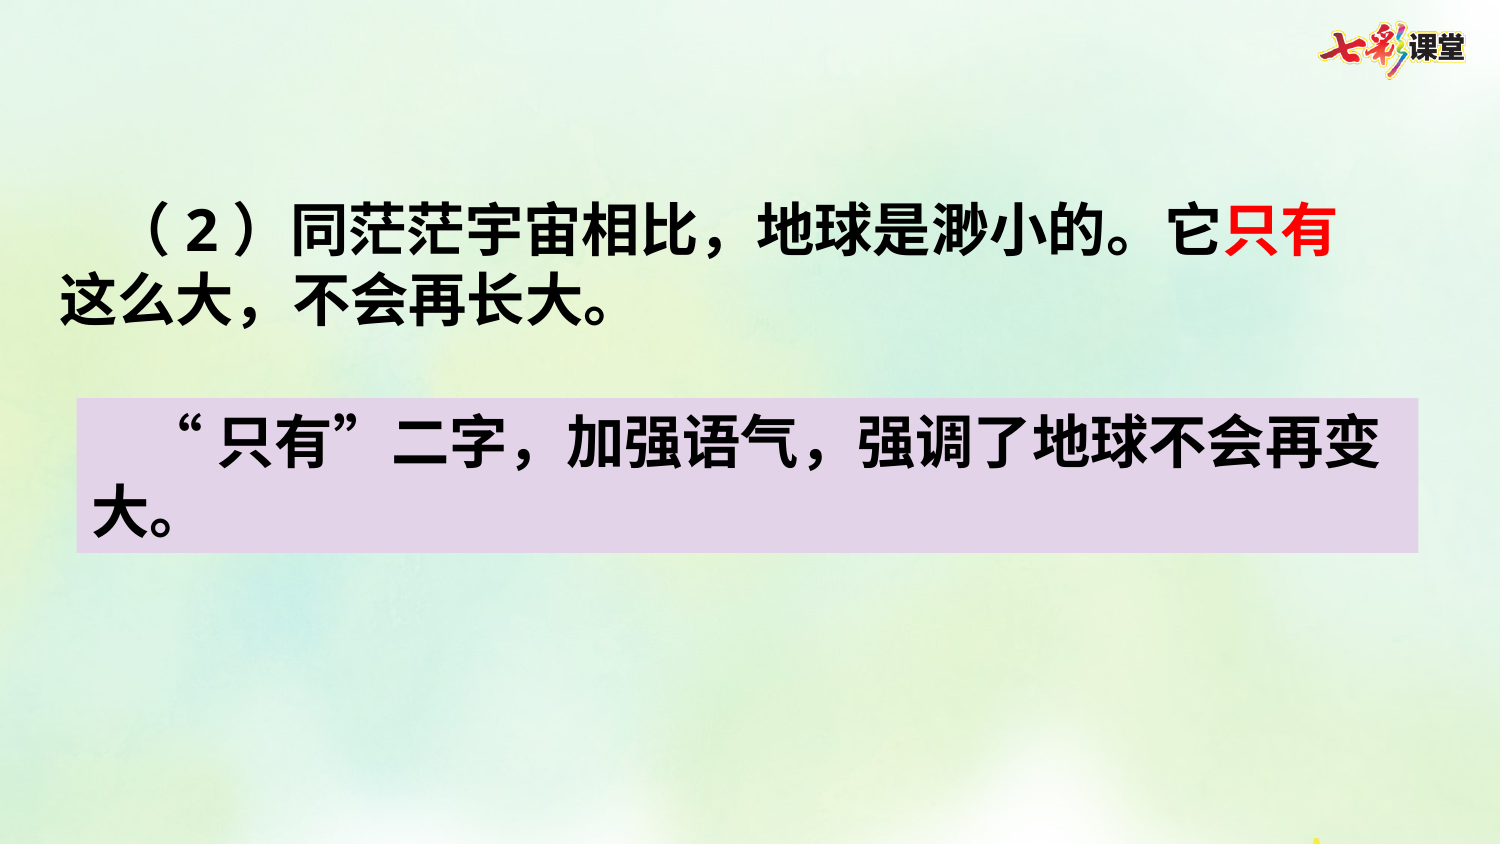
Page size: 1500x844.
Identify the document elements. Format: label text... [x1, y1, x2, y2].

picture [0, 0, 1500, 844]
text_box （2）同茫茫宇宙相比，地球是渺小的。它只有这么大，不会再长大。 [44, 185, 1388, 341]
text_box “只有”二字，加强语气，强调了地球不会再变大。 [76, 398, 1419, 553]
